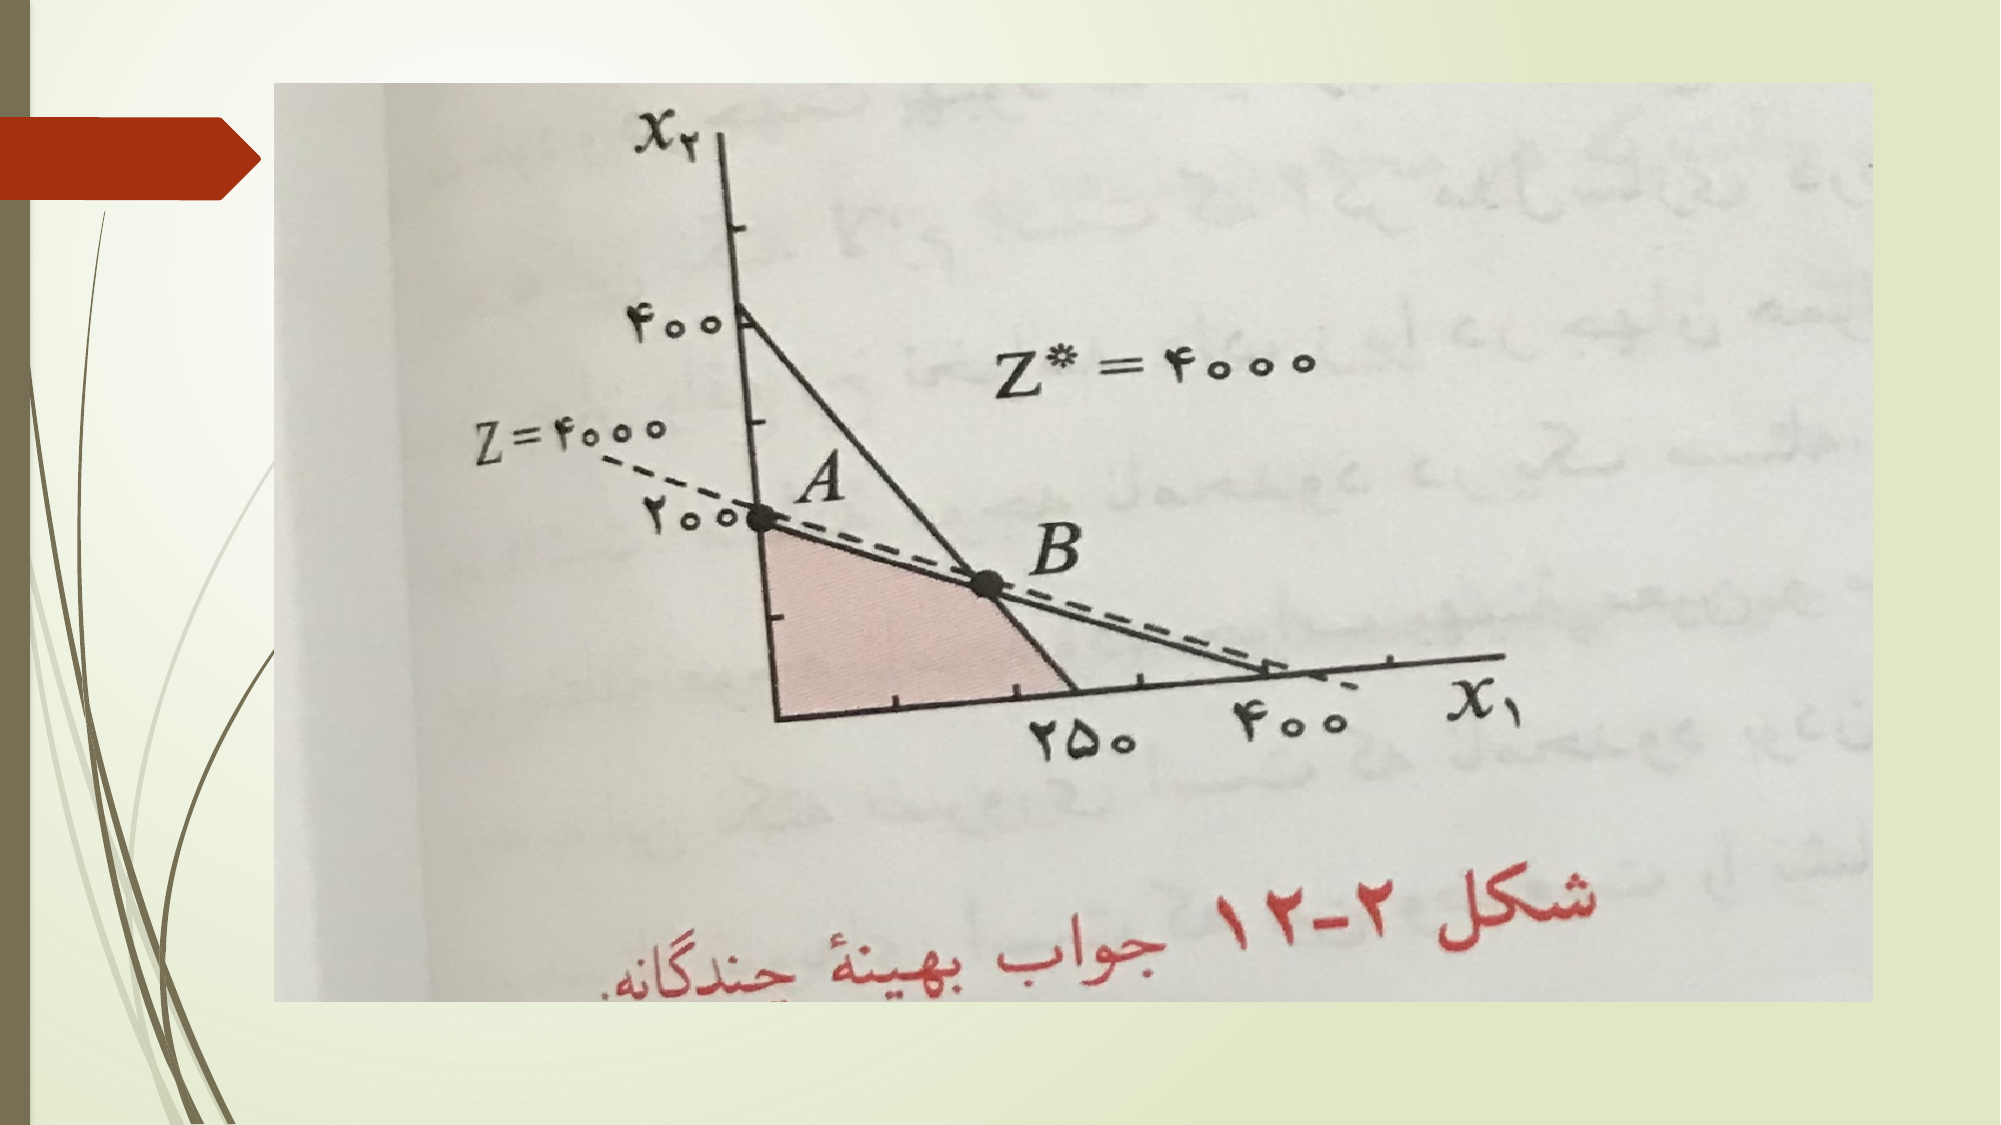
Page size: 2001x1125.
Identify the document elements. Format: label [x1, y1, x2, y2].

list [274, 83, 1873, 1003]
